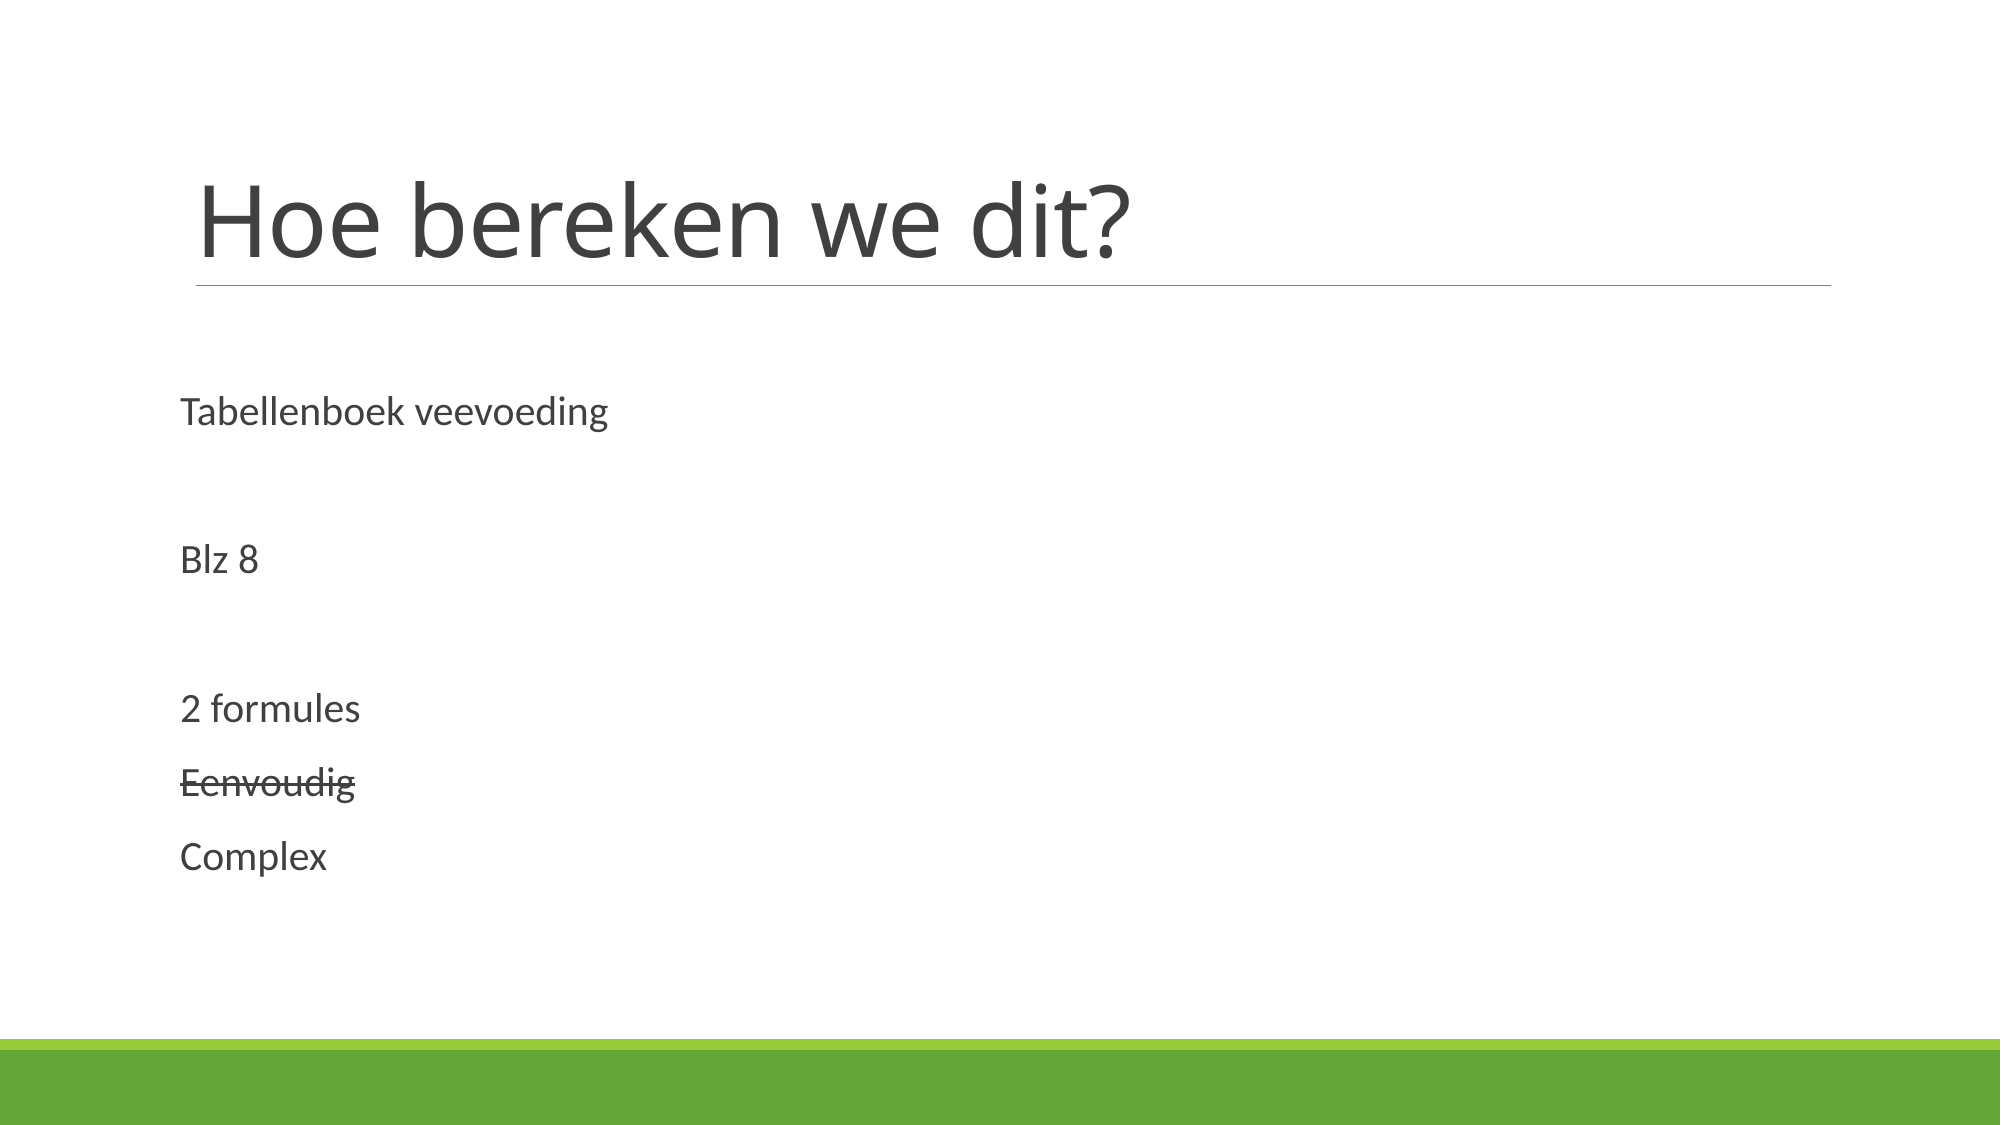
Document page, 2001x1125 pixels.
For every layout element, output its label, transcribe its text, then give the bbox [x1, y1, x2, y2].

title Hoe bereken we dit? [180, 47, 1830, 285]
list Tabellenboek veevoeding Blz 8 2 formules Eenvoudig Complex [180, 302, 1830, 963]
